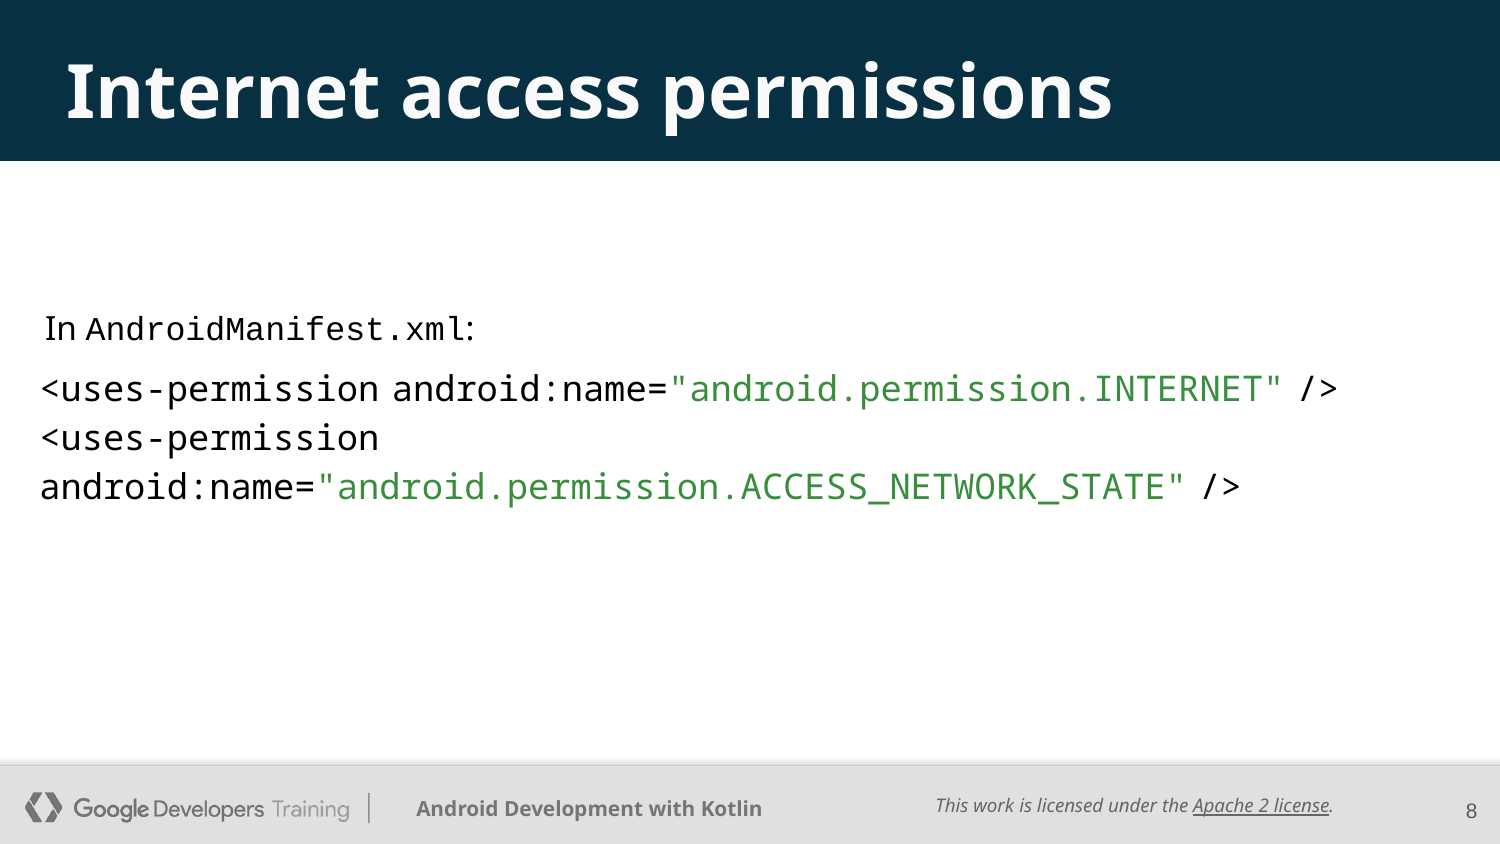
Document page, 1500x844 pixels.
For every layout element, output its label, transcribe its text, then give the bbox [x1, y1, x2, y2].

picture [0, 161, 1500, 844]
list <uses-permission android:name="android.permission.INTERNET" /> <uses-permission android:name="android.permission.ACCESS_NETWORK_STATE" /> [24, 344, 1500, 559]
title Internet access permissions [51, 28, 1449, 122]
text_box In AndroidManifest.xml: [30, 291, 917, 340]
slide_number ‹#› [1402, 777, 1493, 842]
